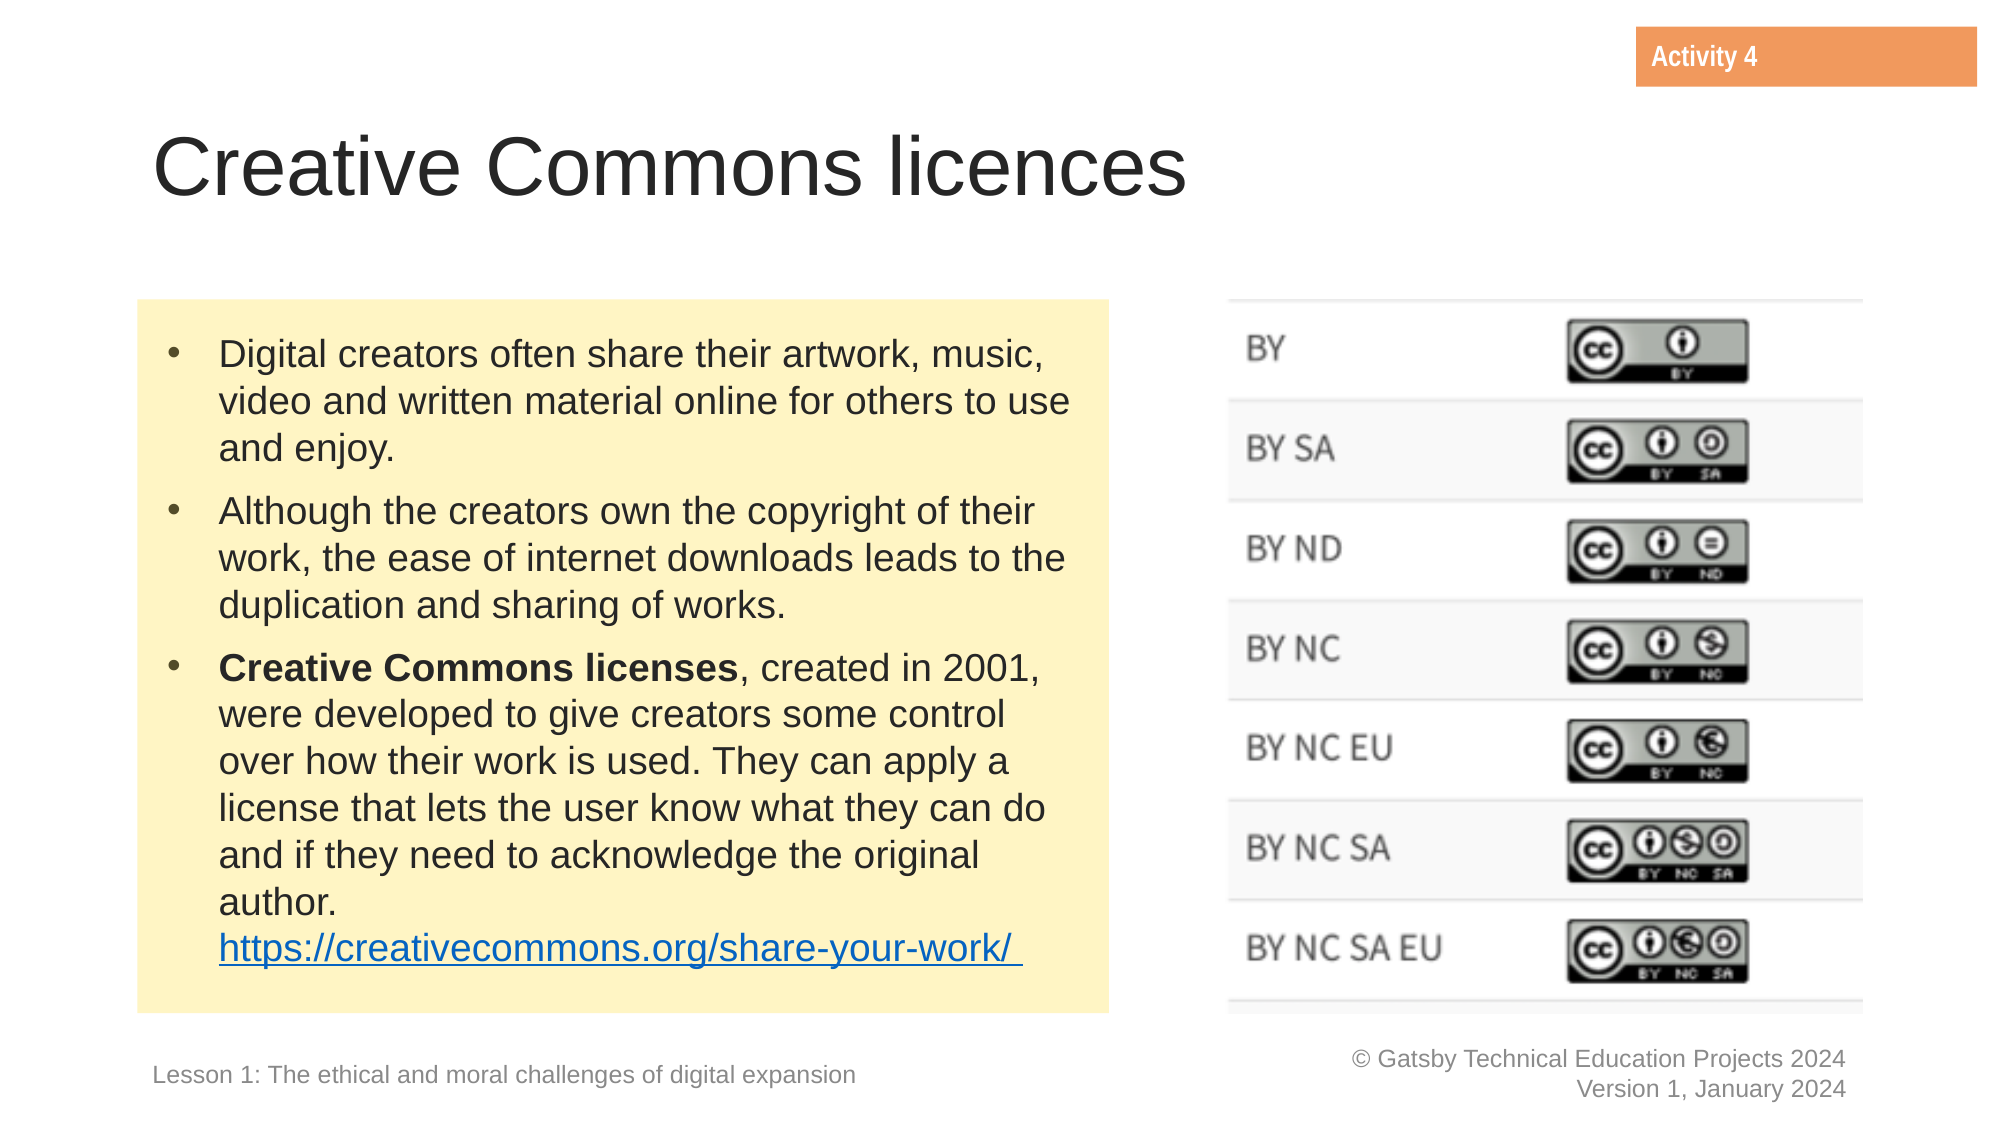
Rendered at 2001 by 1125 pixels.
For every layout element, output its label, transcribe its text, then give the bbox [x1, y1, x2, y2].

list Digital creators often share their artwork, music, video and written material online for others to use and enjoy. Although the creators own the copyright of their work, the ease of internet downloads leads to the duplication and sharing of works. Creative Commons licenses, created in 2001, were developed to give creators some control over how their work is used. They can apply a license that lets the user know what they can do and if they need to acknowledge the original author. https://creativecommons.org/share-your-work/ [137, 299, 1109, 1014]
picture [1146, 299, 1863, 1014]
title Creative Commons licences [137, 59, 1863, 278]
list Activity 4 [1636, 26, 1978, 87]
list Lesson 1: The ethical and moral challenges of digital expansion [137, 1042, 906, 1103]
